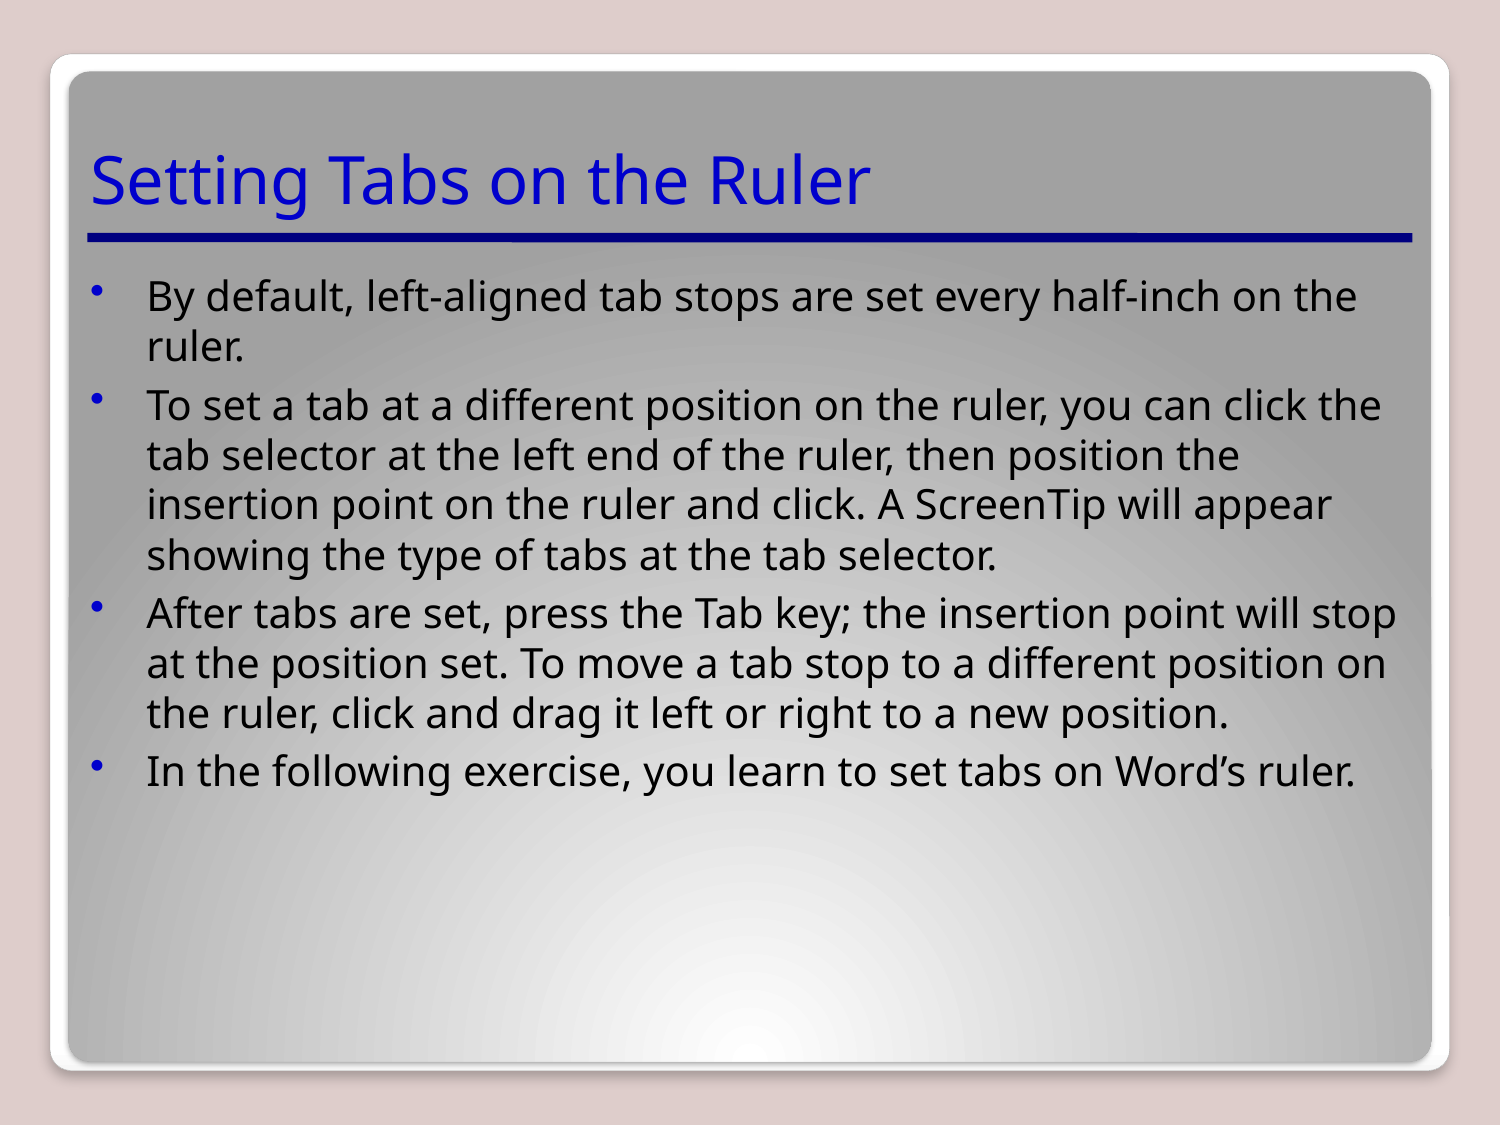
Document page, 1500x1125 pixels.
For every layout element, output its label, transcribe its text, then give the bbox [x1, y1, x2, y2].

title Setting Tabs on the Ruler [74, 74, 1426, 226]
list By default, left-aligned tab stops are set every half-inch on the ruler. To set a tab at a different position on the ruler, you can click the tab selector at the left end of the ruler, then position the insertion point on the ruler and click. A ScreenTip will appear showing the type of tabs at the tab selector. After tabs are set, press the Tab key; the insertion point will stop at the position set. To move a tab stop to a different position on the ruler, click and drag it left or right to a new position. In the following exercise, you learn to set tabs on Word’s ruler. [75, 262, 1425, 1063]
